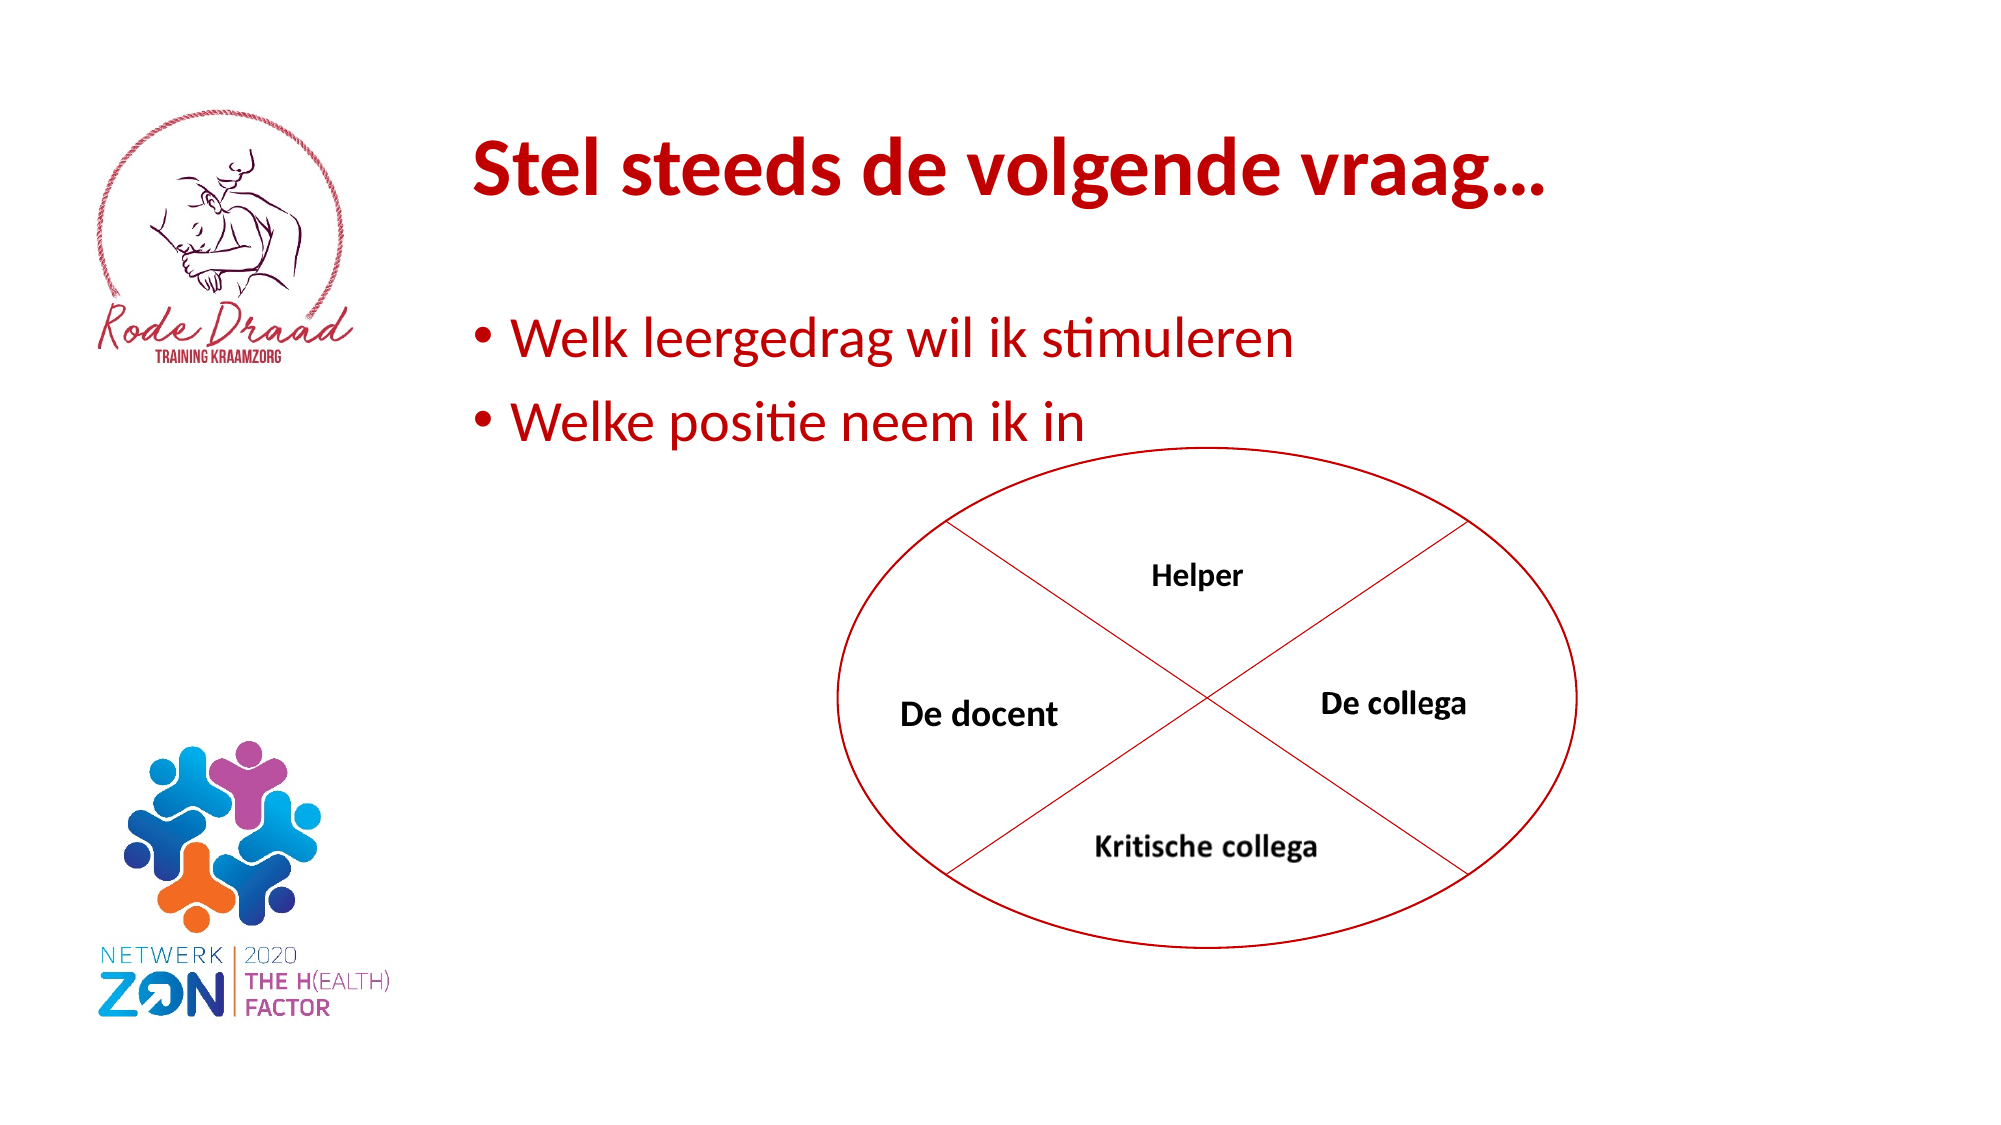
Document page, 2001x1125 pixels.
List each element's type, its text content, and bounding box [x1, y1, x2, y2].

title Stel steeds de volgende vraag… [457, 59, 1863, 278]
picture [1074, 815, 1338, 886]
list Welk leergedrag wil ik stimuleren Welke positie neem ik in [457, 299, 1863, 1014]
text_box De docent [885, 678, 945, 742]
text_box De docent [836, 446, 1578, 949]
picture [1299, 669, 1488, 744]
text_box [945, 521, 1469, 875]
picture [44, 697, 414, 1067]
picture [0, 75, 458, 415]
